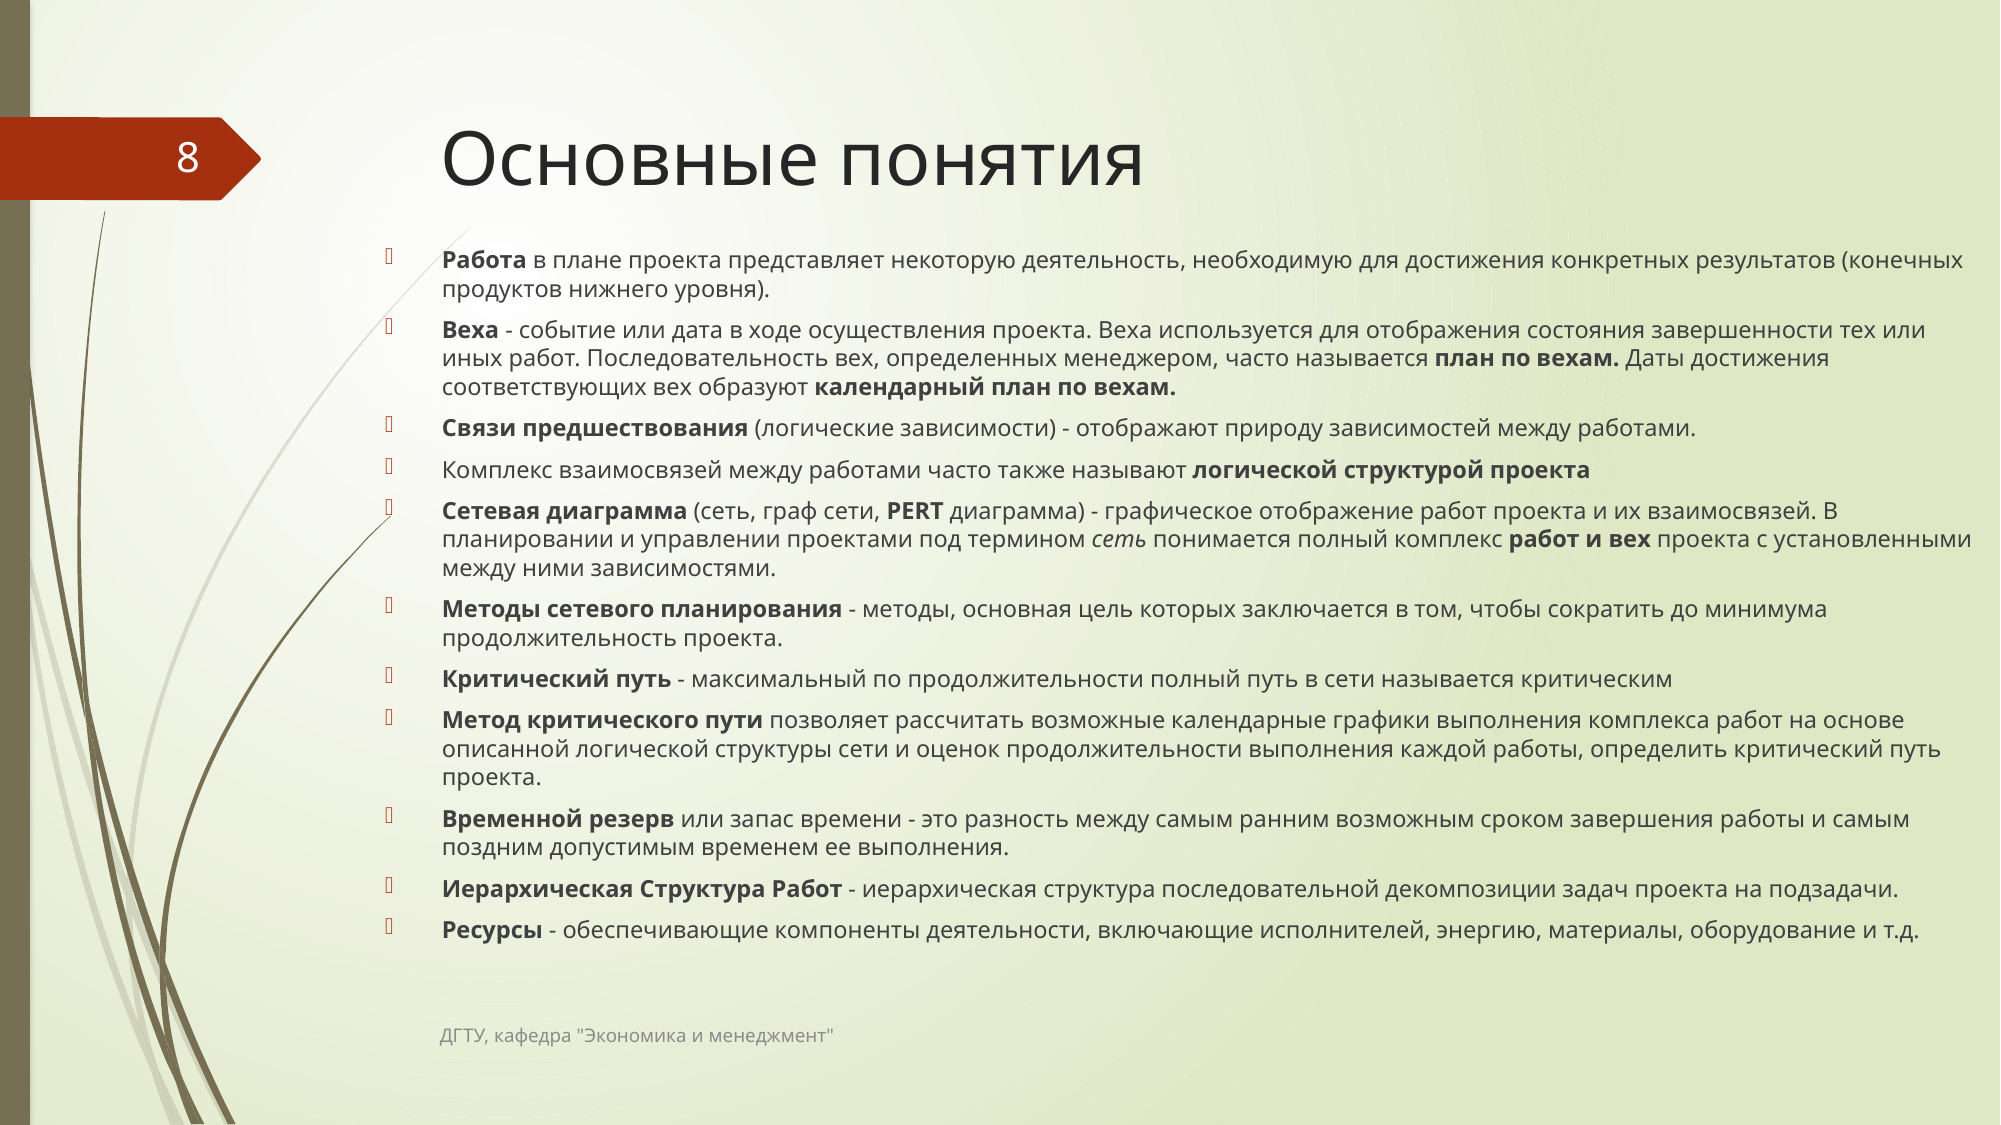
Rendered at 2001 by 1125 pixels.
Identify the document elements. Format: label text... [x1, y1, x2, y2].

title Основные понятия [425, 102, 1888, 237]
footer ДГТУ, кафедра "Экономика и менеджмент" [424, 1006, 1675, 1067]
slide_number 8 [87, 129, 216, 190]
list Работа в плане проекта представляет некоторую деятельность, необходимую для достижения конкретных результатов (конечных продуктов нижнего уровня). Веха - событие или дата в ходе осуществления проекта. Веха используется для отображения состояния завершенности тех или иных работ. Последовательность вех, определенных менеджером, часто называется план по вехам. Даты достижения соответствующих вех образуют календарный план по вехам. Связи предшествования (логические зависимости) - отображают природу зависимостей между работами. Комплекс взаимосвязей между работами часто также называют логической структурой проекта Сетевая диаграмма (сеть, граф сети, PERT диаграмма) - графическое отображение работ проекта и их взаимосвязей. В планировании и управлении проектами под термином сеть понимается полный комплекс работ и вех проекта с установленными между ними зависимостями. Методы сетевого планирования - методы, основная цель которых заключается в том, чтобы сократить до минимума продолжительность проекта. Критический путь - максимальный по продолжительности полный путь в сети называется критическим Метод критического пути позволяет рассчитать возможные календарные графики выполнения комплекса работ на основе описанной логической структуры сети и оценок продолжительности выполнения каждой работы, определить критический путь проекта. Временной резерв или запас времени - это разность между самым ранним возможным сроком завершения работы и самым поздним допустимым временем ее выполнения. Иерархическая Структура Работ - иерархическая структура последовательной декомпозиции задач проекта на подзадачи. Ресурсы - обеспечивающие компоненты деятельности, включающие исполнителей, энергию, материалы, оборудование и т.д. [370, 237, 2000, 970]
